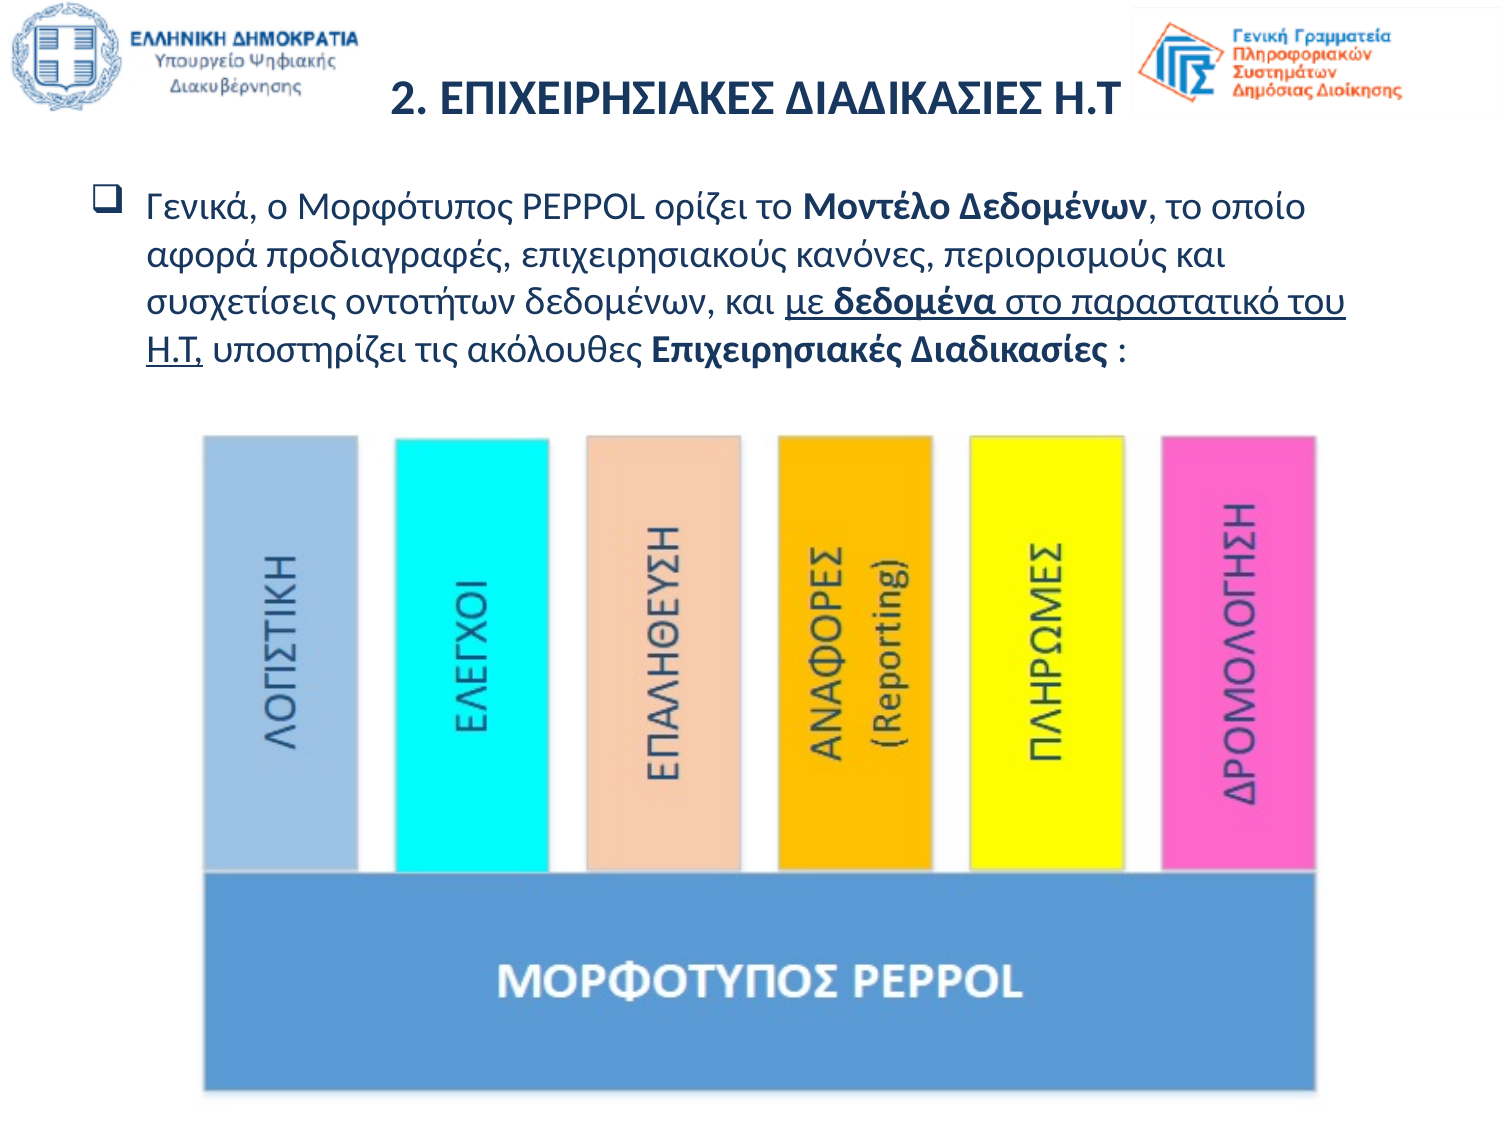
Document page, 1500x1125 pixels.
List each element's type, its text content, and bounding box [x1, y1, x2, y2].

picture [194, 432, 1328, 1107]
title 2. ΕΠΙΧΕΙΡΗΣΙΑΚΕΣ ΔΙΑΔΙΚΑΣΙΕΣ Η.Τ [253, 30, 1258, 159]
list Γενικά, ο Μορφότυπος PEPPOL ορίζει το Μοντέλο Δεδομένων, το οποίο αφορά προδιαγραφές, επιχειρησιακούς κανόνες, περιορισμούς και συσχετίσεις οντοτήτων δεδομένων, και με δεδομένα στο παραστατικό του Η.Τ, υποστηρίζει τις ακόλουθες Επιχειρησιακές Διαδικασίες : [75, 172, 1425, 409]
